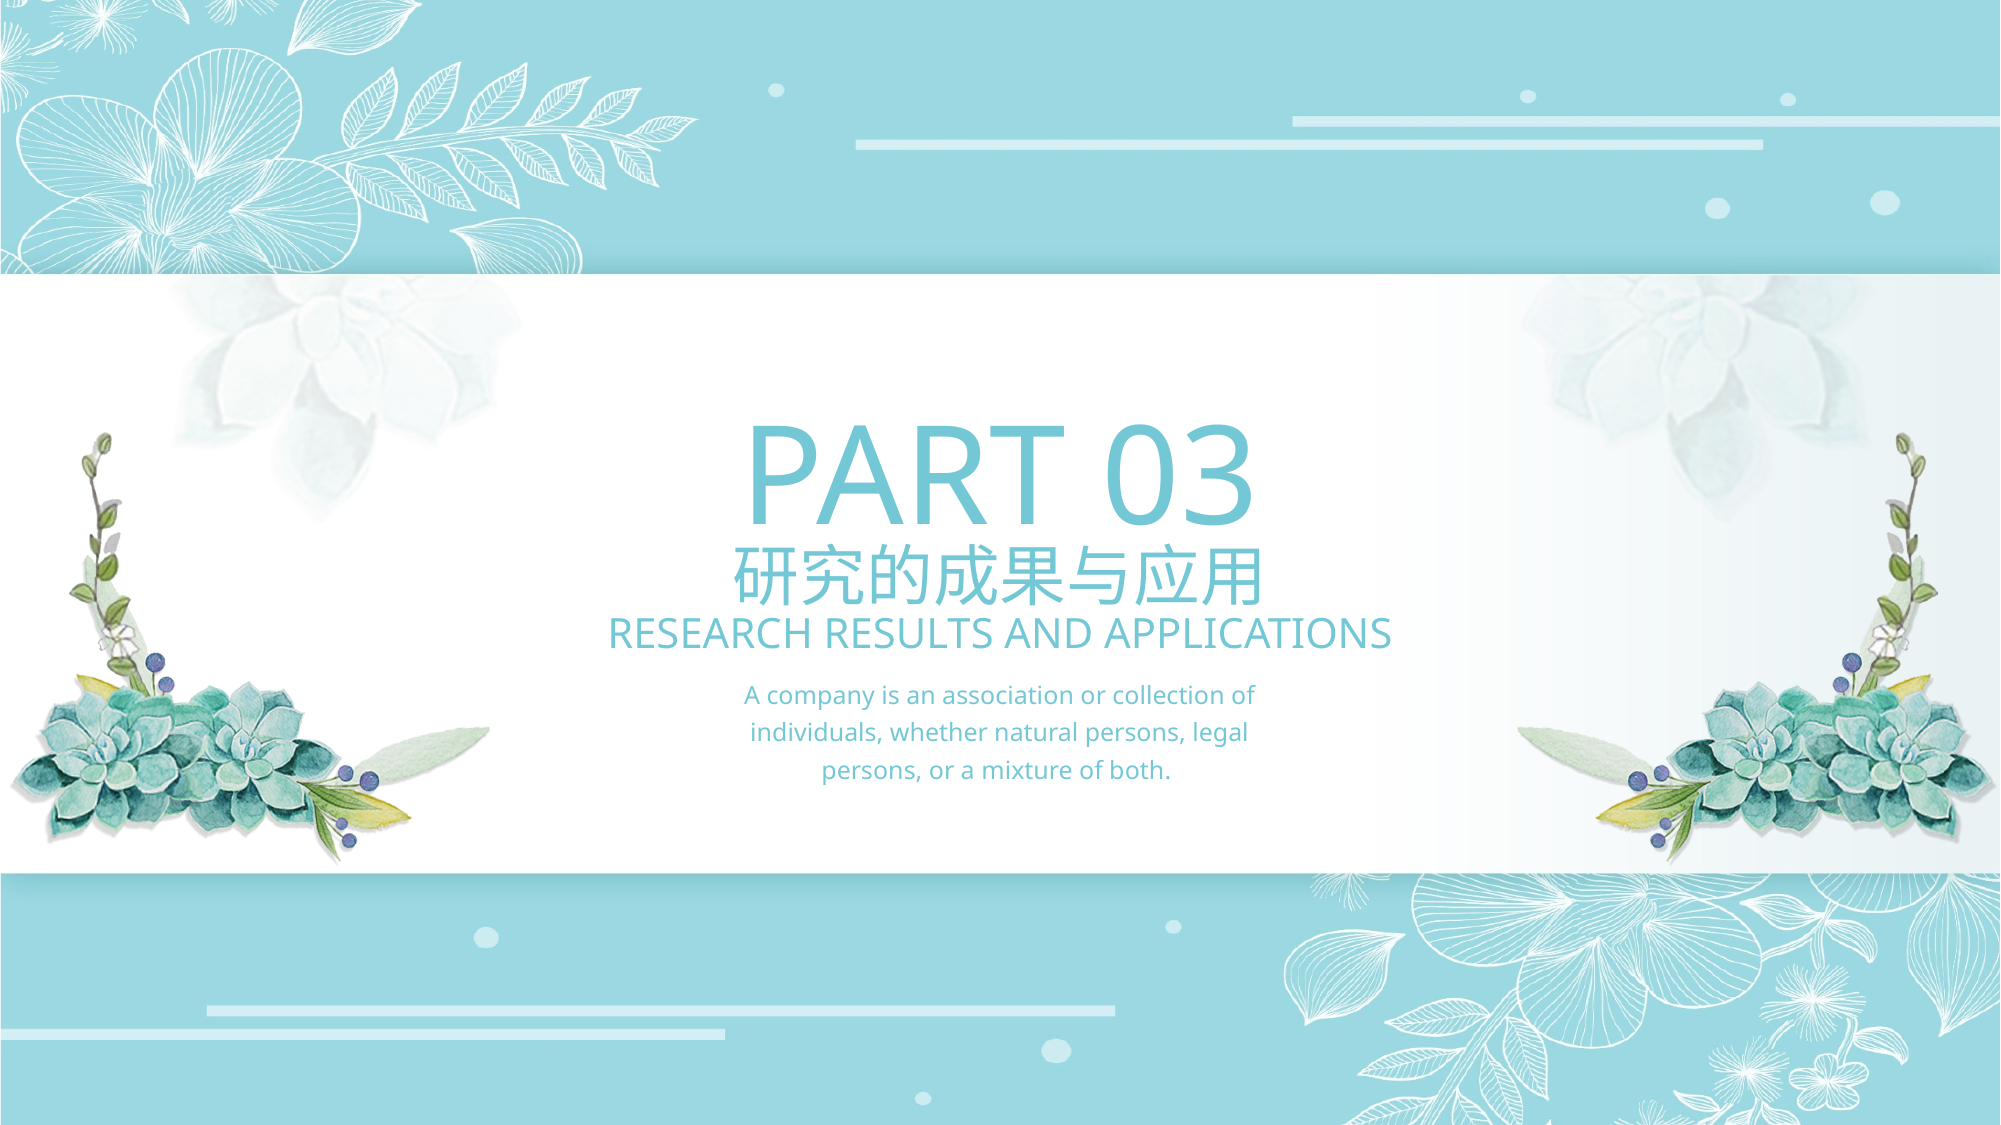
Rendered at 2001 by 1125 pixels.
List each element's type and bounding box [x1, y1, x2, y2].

text_box [1516, 432, 1998, 867]
text_box [8, 432, 490, 867]
picture [3, 0, 2000, 1125]
